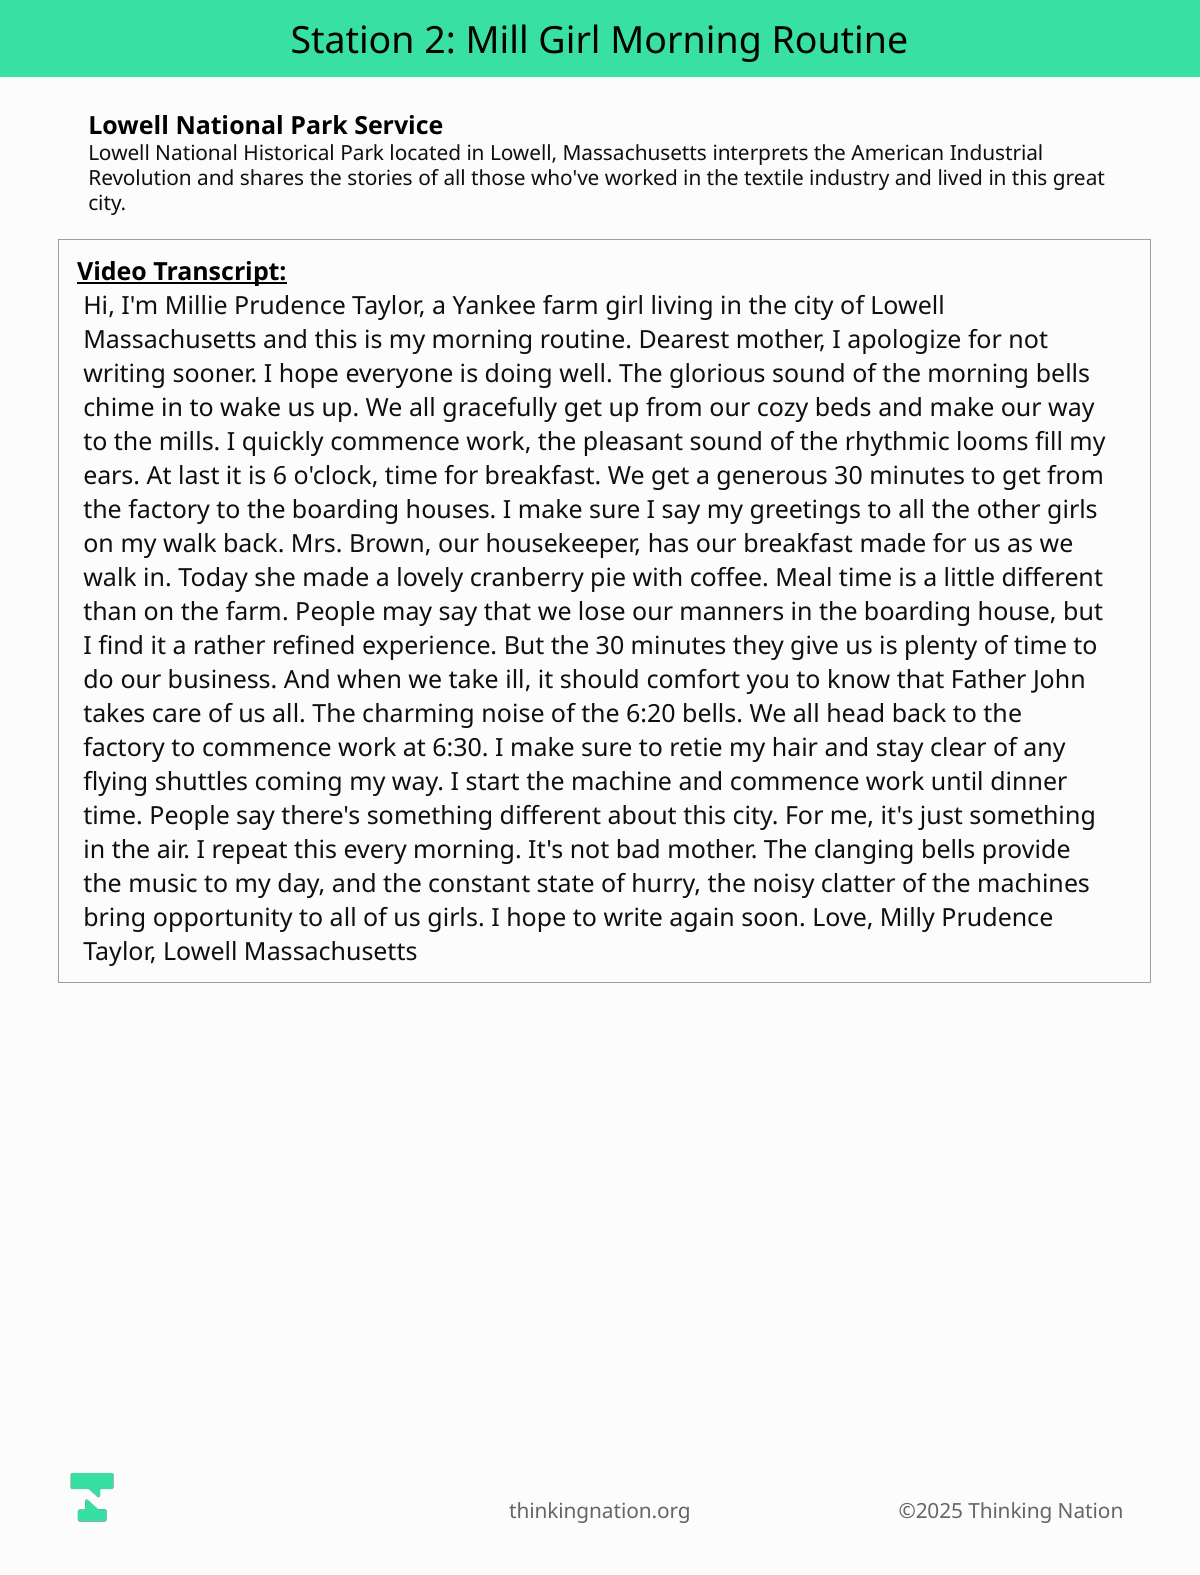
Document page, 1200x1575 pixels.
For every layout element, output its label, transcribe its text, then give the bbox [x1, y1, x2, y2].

table_header Video Transcript: Hi, I'm Millie Prudence Taylor, a Yankee farm girl living in the city of Lowell Massachusetts and this is my morning routine. Dearest mother, I apologize for not writing sooner. I hope everyone is doing well. The glorious sound of the morning bells chime in to wake us up. We all gracefully get up from our cozy beds and make our way to the mills. I quickly commence work, the pleasant sound of the rhythmic looms fill my ears. At last it is 6 o'clock, time for breakfast. We get a generous 30 minutes to get from the factory to the boarding houses. I make sure I say my greetings to all the other girls on my walk back. Mrs. Brown, our housekeeper, has our breakfast made for us as we walk in. Today she made a lovely cranberry pie with coffee. Meal time is a little different than on the farm. People may say that we lose our manners in the boarding house, but I find it a rather refined experience. But the 30 minutes they give us is plenty of time to do our business. And when we take ill, it should comfort you to know that Father John takes care of us all. The charming noise of the 6:20 bells. We all head back to the factory to commence work at 6:30. I make sure to retie my hair and stay clear of any flying shuttles coming my way. I start the machine and commence work until dinner time. People say there's something different about this city. For me, it's just something in the air. I repeat this every morning. It's not bad mother. The clanging bells provide the music to my day, and the constant state of hurry, the noisy clatter of the machines bring opportunity to all of us girls. I hope to write again soon. Love, Milly Prudence Taylor, Lowell Massachusetts [59, 240, 1150, 982]
text_box ©2025 Thinking Nation [854, 1483, 1139, 1532]
text_box Station 2: Mill Girl Morning Routine [0, 0, 1200, 77]
picture [58, 1463, 126, 1531]
text_box thinkingnation.org [457, 1483, 742, 1532]
text_box Lowell National Park Service Lowell National Historical Park located in Lowell, Massachusetts interprets the American Industrial Revolution and shares the stories of all those who've worked in the textile industry and lived in this great city. [70, 91, 1139, 229]
